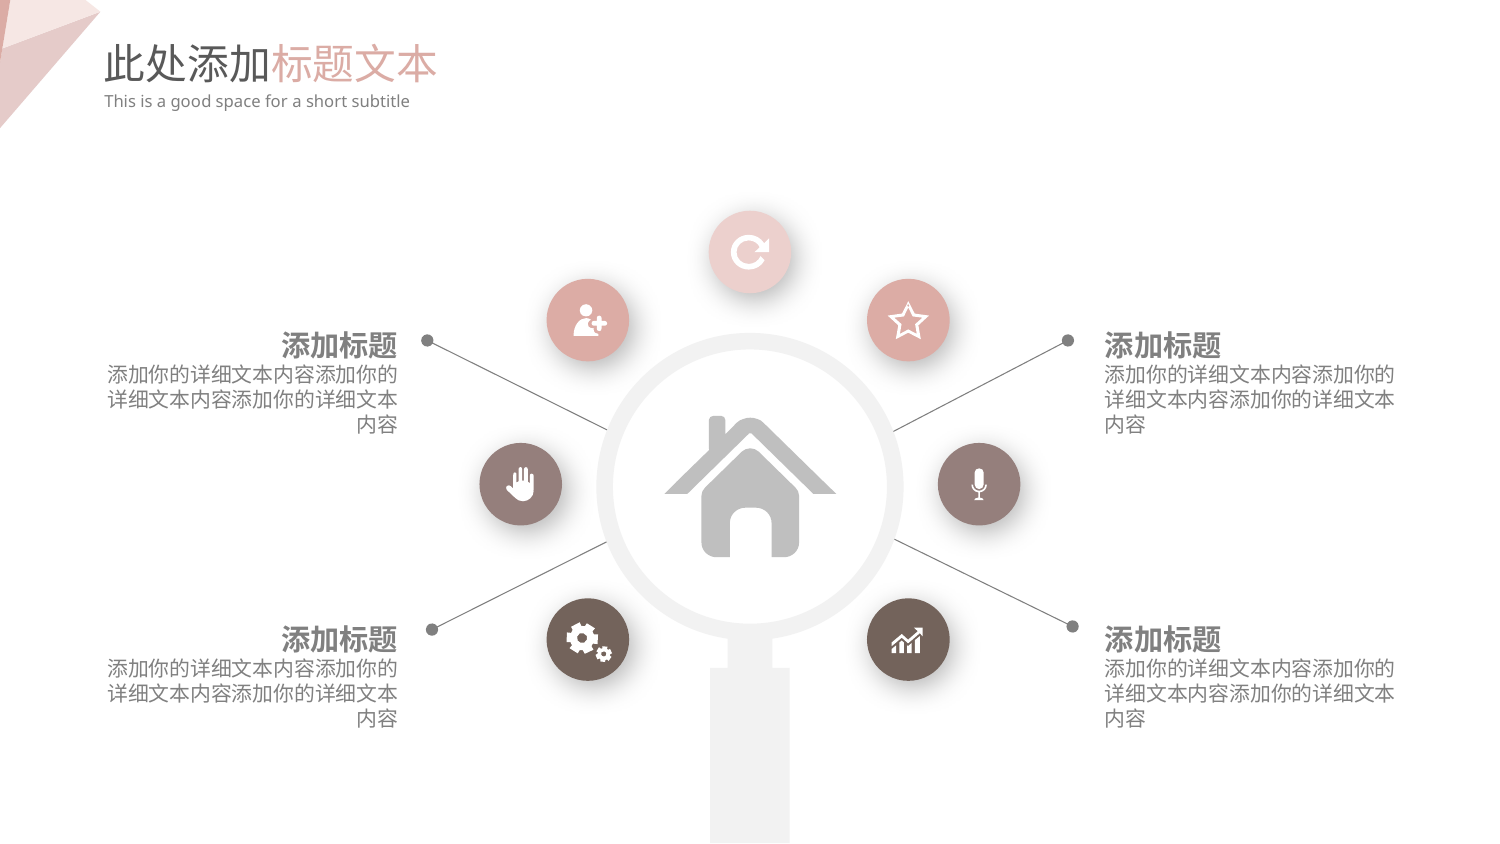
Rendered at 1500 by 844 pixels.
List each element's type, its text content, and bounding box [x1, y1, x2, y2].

text_box [865, 277, 951, 363]
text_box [904, 627, 923, 654]
text_box [545, 277, 631, 363]
text_box 添加标题 添加你的详细文本内容添加你的详细文本内容添加你的详细文本内容 [1104, 327, 1412, 438]
text_box [425, 547, 596, 636]
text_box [566, 622, 596, 662]
text_box This is a good space for a short subtitle [101, 83, 426, 119]
text_box [478, 441, 564, 527]
text_box [421, 334, 596, 425]
text_box [904, 334, 1075, 427]
text_box 此处添加标题文本 [101, 30, 454, 95]
text_box 添加标题 添加你的详细文本内容添加你的详细文本内容添加你的详细文本内容 [91, 327, 398, 438]
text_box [971, 468, 987, 501]
text_box [730, 234, 770, 270]
text_box [545, 597, 596, 682]
text_box [887, 301, 929, 340]
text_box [573, 304, 608, 336]
text_box [904, 597, 951, 682]
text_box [596, 332, 904, 844]
text_box [506, 467, 534, 502]
text_box [904, 543, 1079, 633]
text_box [936, 441, 1022, 527]
text_box [707, 209, 793, 295]
text_box 添加标题 添加你的详细文本内容添加你的详细文本内容添加你的详细文本内容 [91, 621, 398, 731]
text_box 添加标题 添加你的详细文本内容添加你的详细文本内容添加你的详细文本内容 [1104, 621, 1412, 731]
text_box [0, 0, 101, 130]
